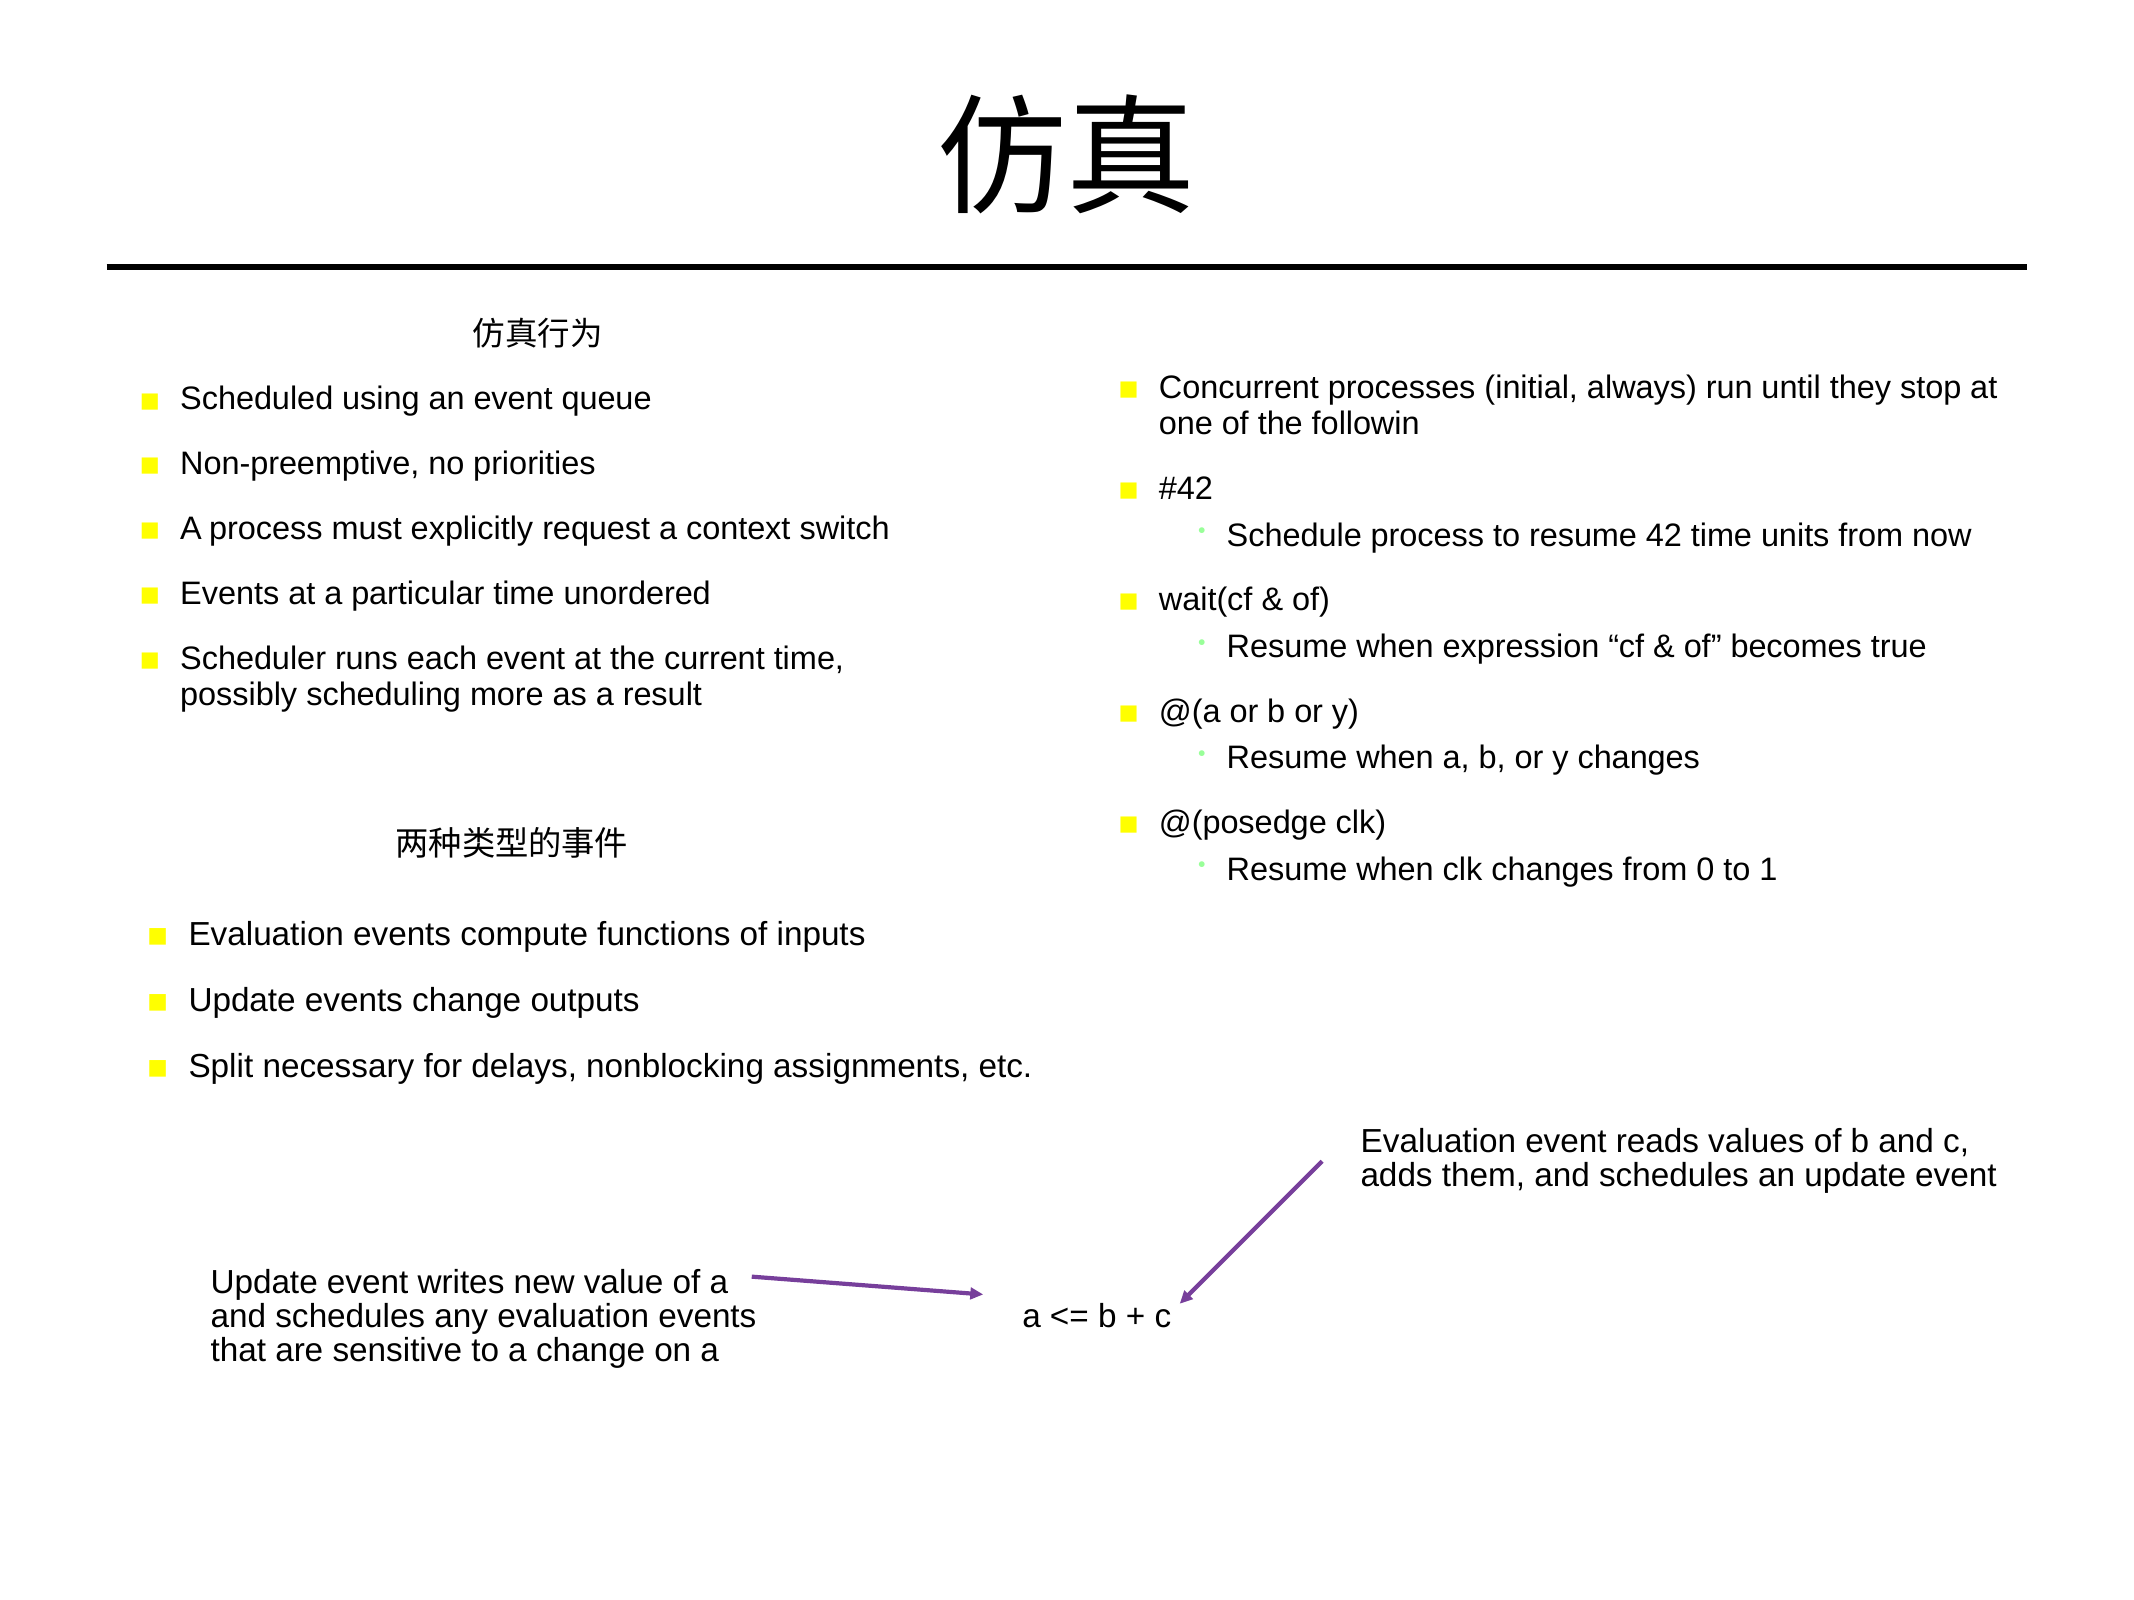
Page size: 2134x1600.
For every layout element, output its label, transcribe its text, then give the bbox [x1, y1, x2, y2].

text_box Update event writes new value of a and schedules any evaluation events that are sensitive to a change on a [199, 1256, 769, 1380]
text_box [769, 1277, 983, 1300]
text_box Evaluation event reads values of b and c, adds them, and schedules an update event [1349, 1115, 2026, 1205]
text_box a <= b + c [1011, 1289, 1183, 1345]
text_box [1183, 1161, 1323, 1303]
list 仿真行为 Scheduled using an event queue Non-preemptive, no priorities A process must explicitly request a context switch Events at a particular time unordered Scheduler runs each event at the current time, possibly scheduling more as a result [127, 305, 948, 726]
title 仿真 [106, 63, 2028, 374]
text_box Concurrent processes (initial, always) run until they stop at one of the followin #42 Schedule process to resume 42 time units from now wait(cf & of) Resume when expression “cf & of” becomes true @(a or b or y) Resume when a, b, or y changes @(posedge clk) Resume when clk changes from 0 to 1 [1107, 358, 2057, 898]
text_box Evaluation events compute functions of inputs Update events change outputs Split necessary for delays, nonblocking assignments, etc. [135, 905, 1097, 1130]
text_box 两种类型的事件 [387, 814, 637, 871]
